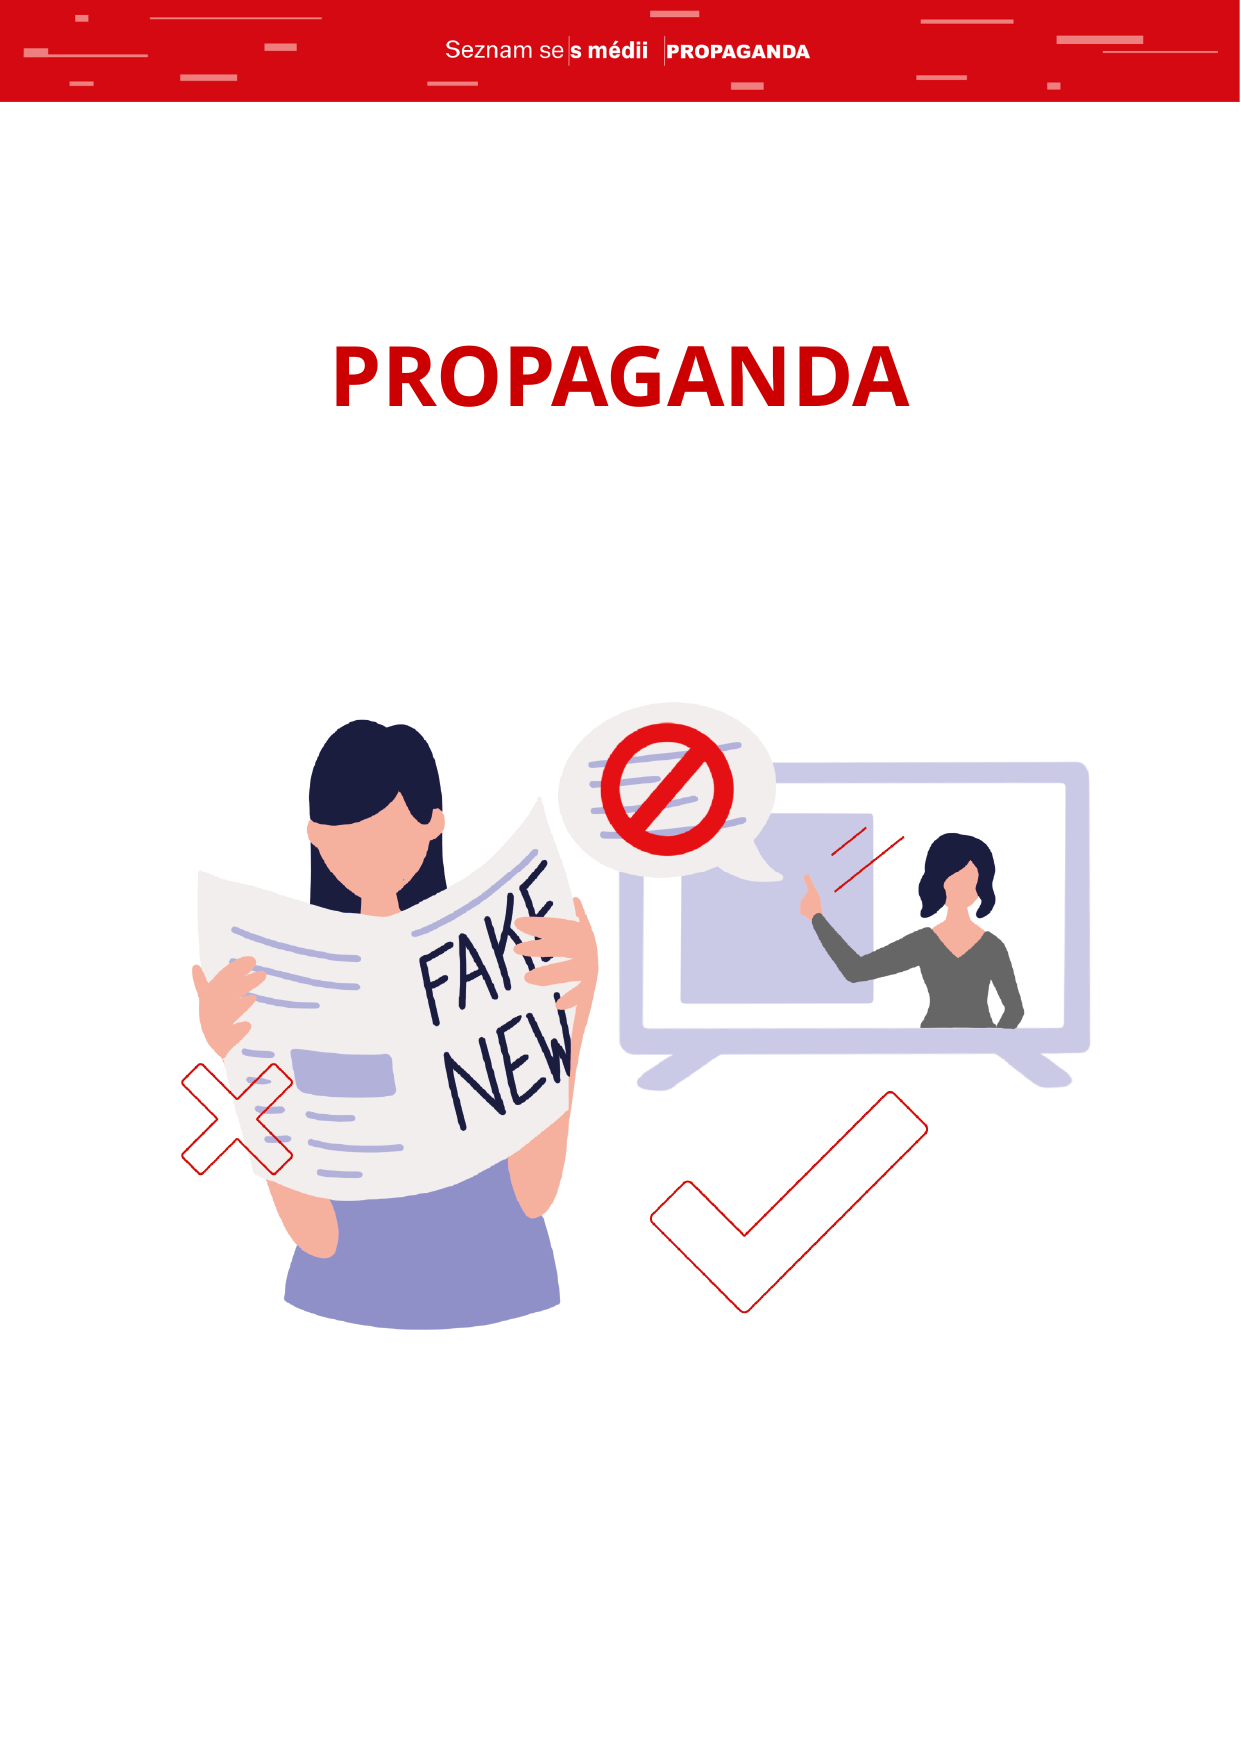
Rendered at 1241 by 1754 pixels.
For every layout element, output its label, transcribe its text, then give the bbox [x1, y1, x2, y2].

picture [0, 681, 1240, 1446]
text_box PROPAGANDA [0, 308, 1241, 538]
picture [0, 0, 1240, 102]
